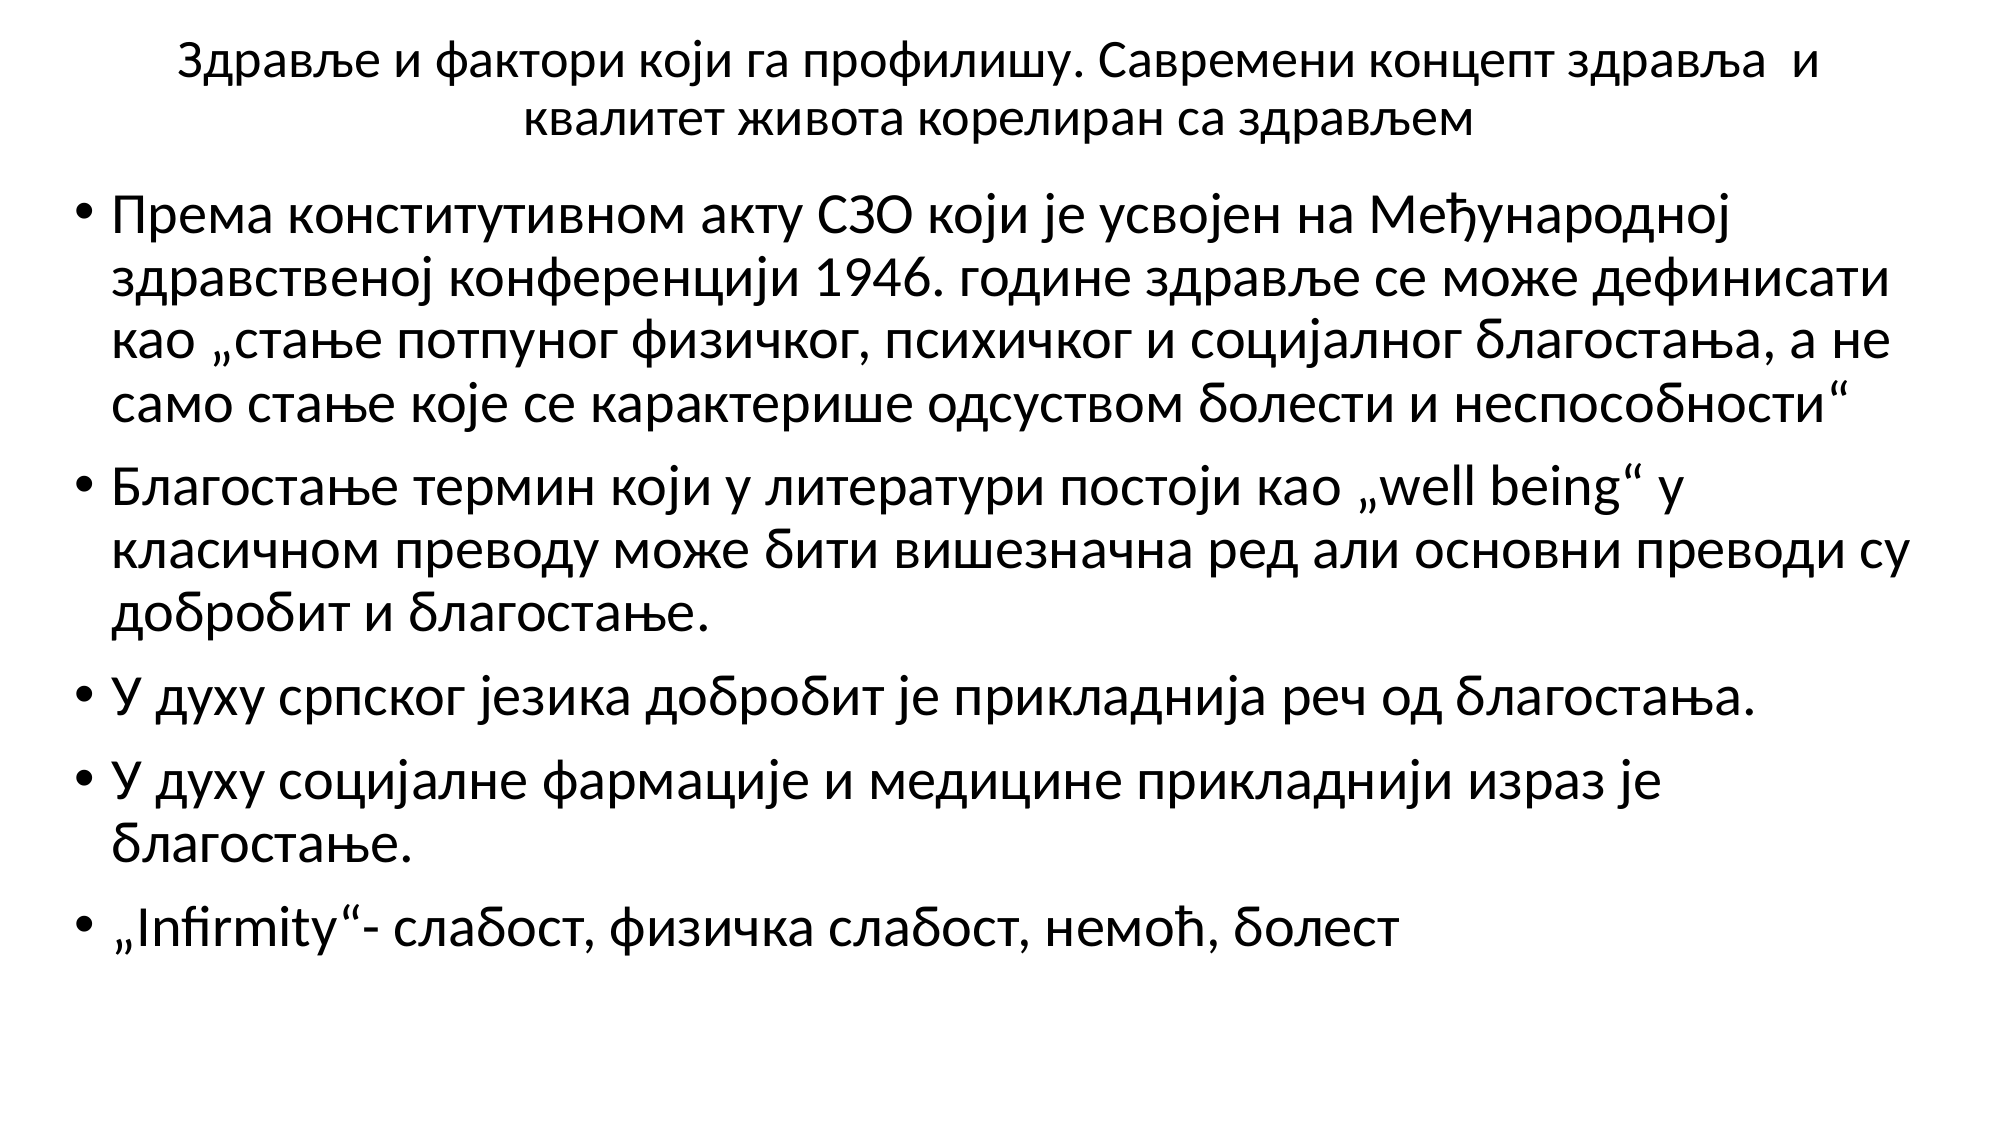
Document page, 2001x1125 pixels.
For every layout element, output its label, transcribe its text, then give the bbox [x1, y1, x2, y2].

list Према конститутивном акту СЗО који је усвојен на Међународној здравственој конференцији 1946. године здравље се може дефинисати као „стање потпуног физичког, психичког и социјалног благостања, а не само стање које се карактерише одсуством болести и неспособности“ Благостање термин који у литератури постоји као „well being“ у класичном преводу може бити вишезначна ред али основни преводи су добробит и благостање. У духу српског језика добробит је прикладнија реч од благостања. У духу социјалне фармације и медицине прикладнији израз је благостање. „Infirmity“- слабост, физичка слабост, немоћ, болест [59, 175, 1969, 1084]
title Здравље и фактори који га профилишу. Савремени концепт здравља и квалитет живота корелиран са здрављем [137, 21, 1863, 157]
